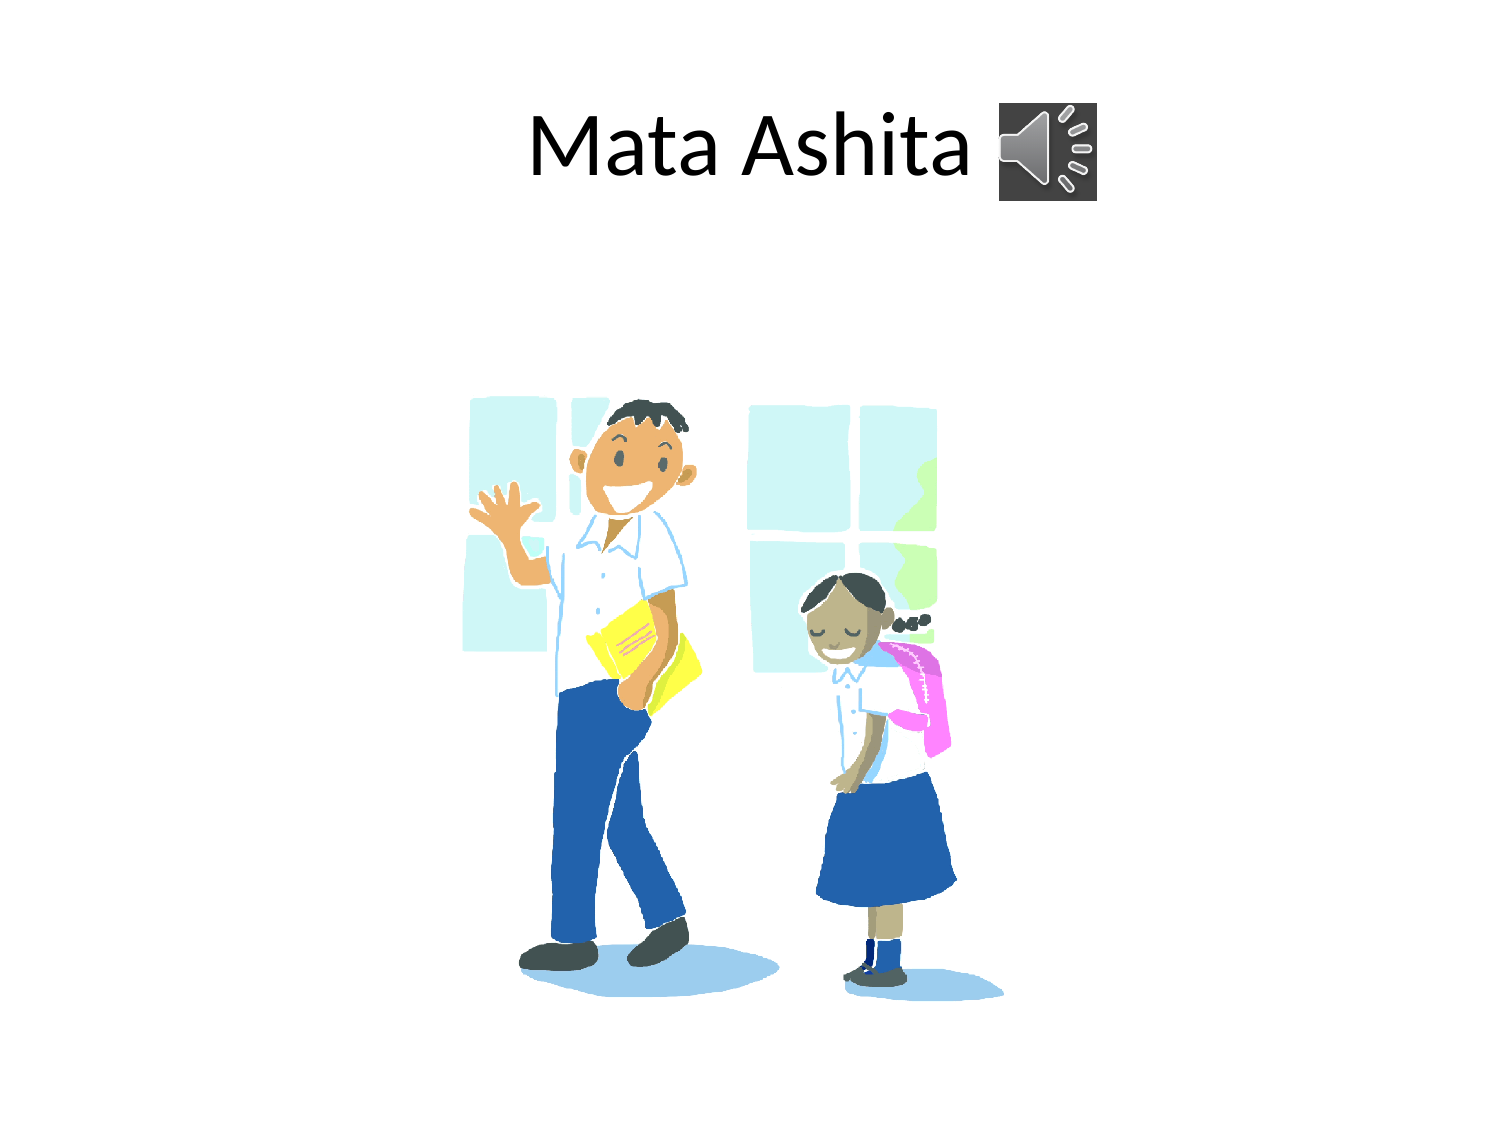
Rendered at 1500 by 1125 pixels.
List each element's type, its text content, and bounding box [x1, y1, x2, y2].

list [300, 373, 1181, 1012]
picture [997, 101, 1099, 202]
title Mata Ashita [75, 45, 1425, 233]
